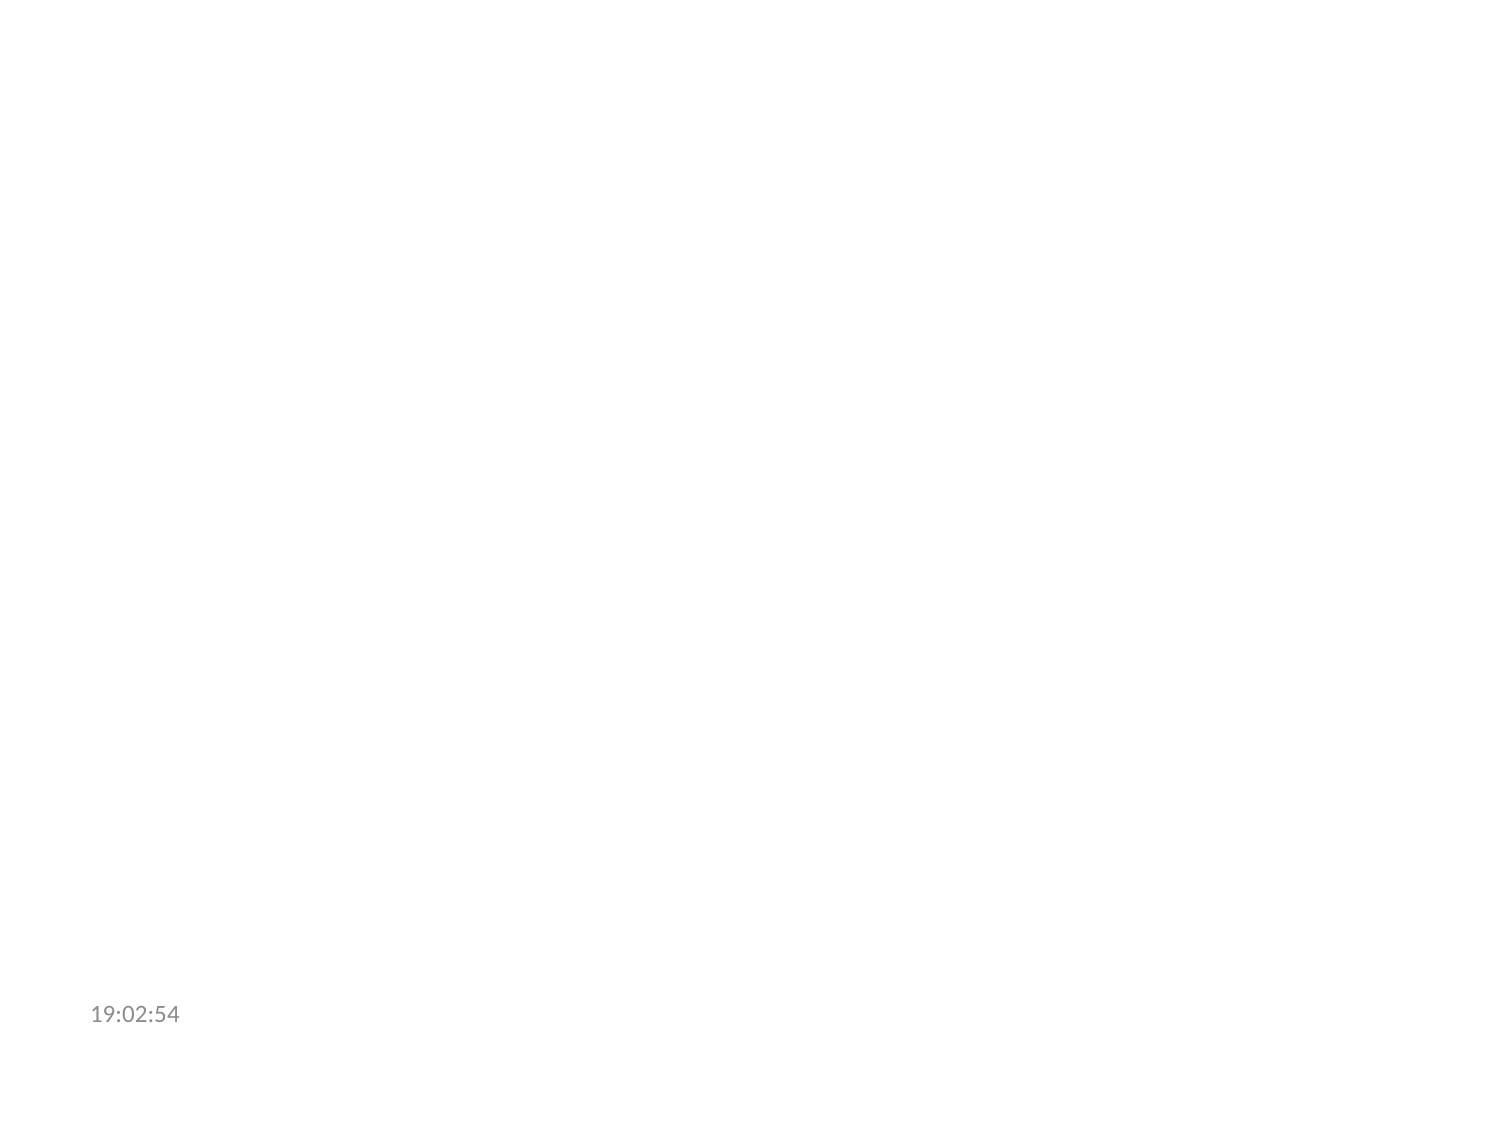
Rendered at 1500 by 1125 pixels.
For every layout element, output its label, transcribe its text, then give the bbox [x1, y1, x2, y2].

text_box 15:35:09 [75, 982, 425, 1043]
